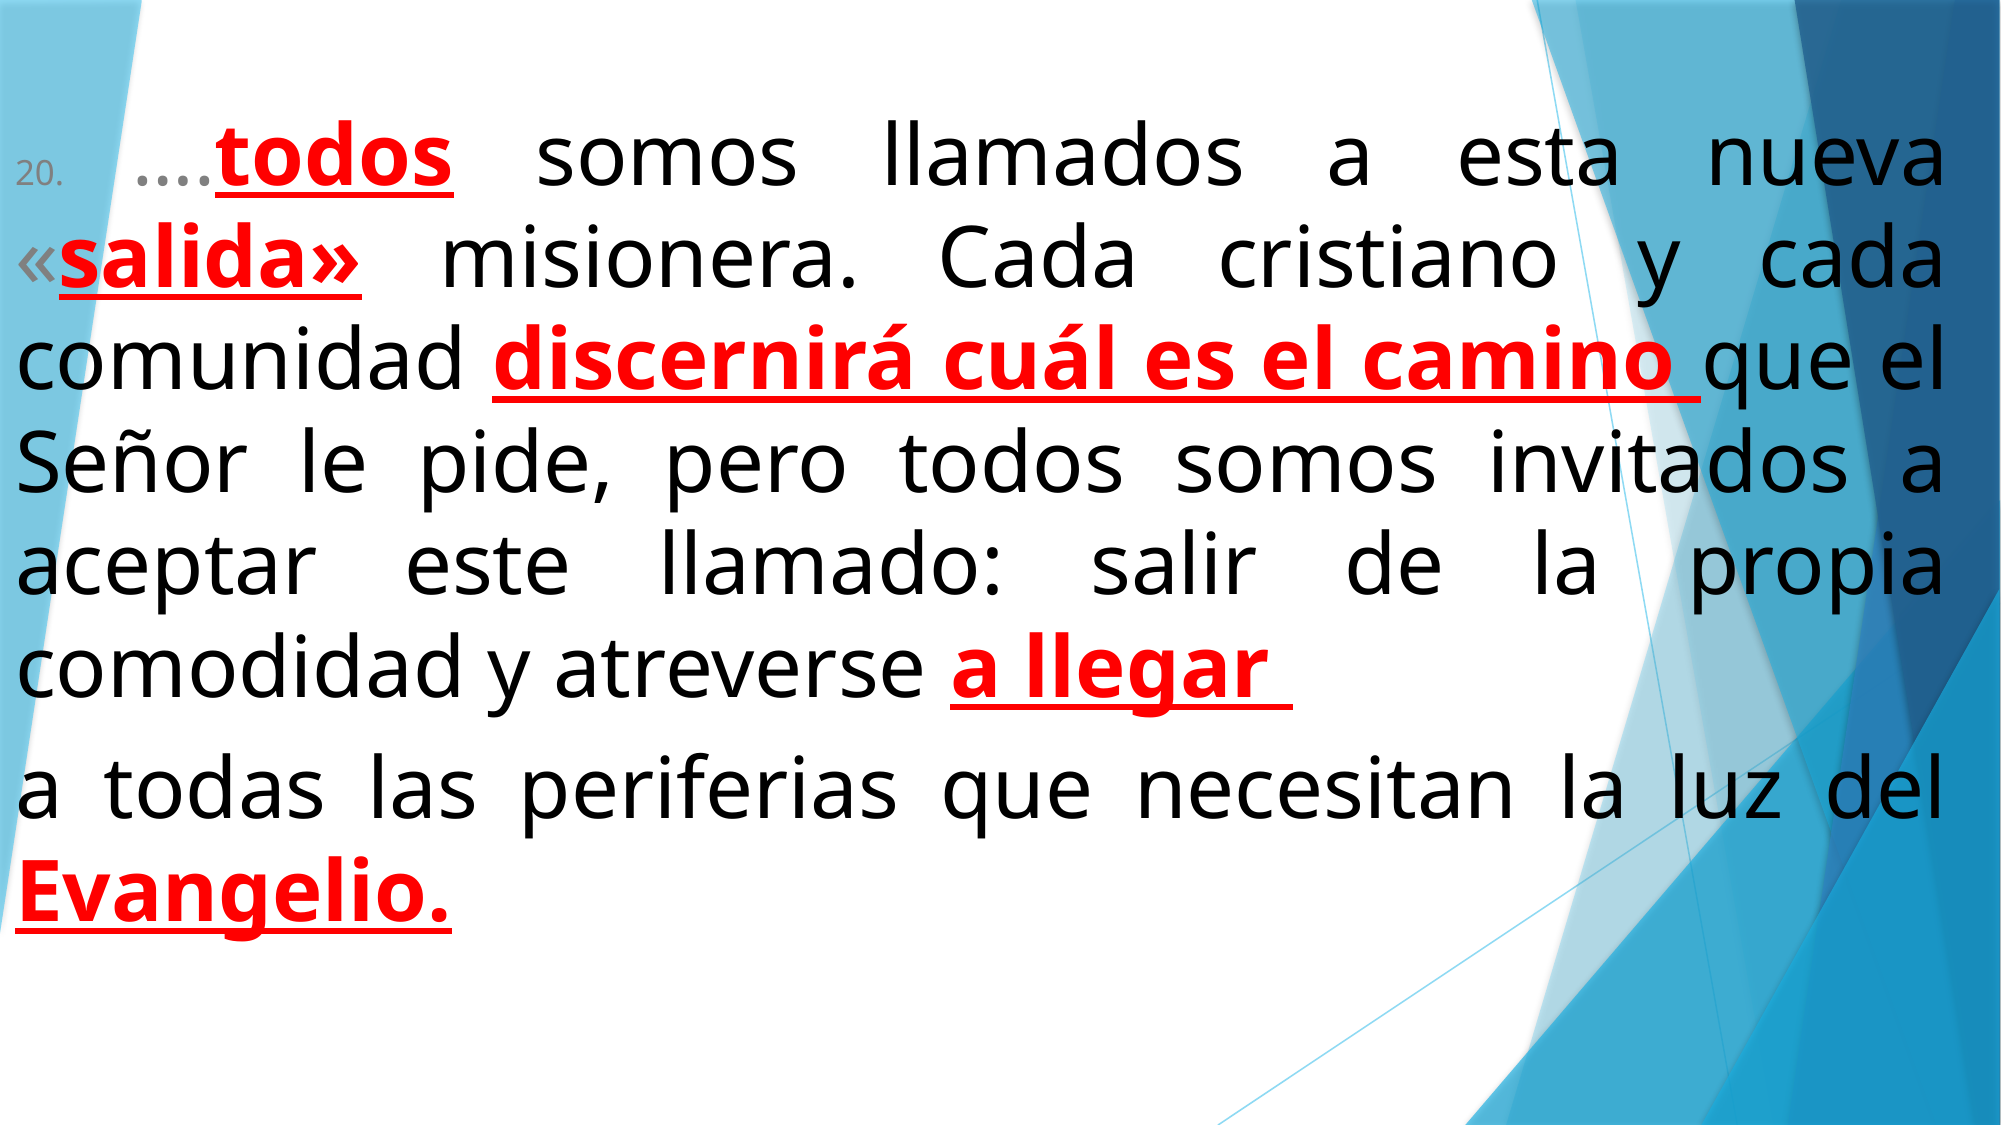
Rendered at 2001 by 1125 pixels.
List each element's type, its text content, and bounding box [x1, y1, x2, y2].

subtitle 20. ….todos somos llamados a esta nueva «salida» misionera. Cada cristiano y cada comunidad discernirá cuál es el camino que el Señor le pide, pero todos somos invitados a aceptar este llamado: salir de la propia comodidad y atreverse a llegar a todas las periferias que necesitan la luz del Evangelio. [0, 92, 1964, 950]
